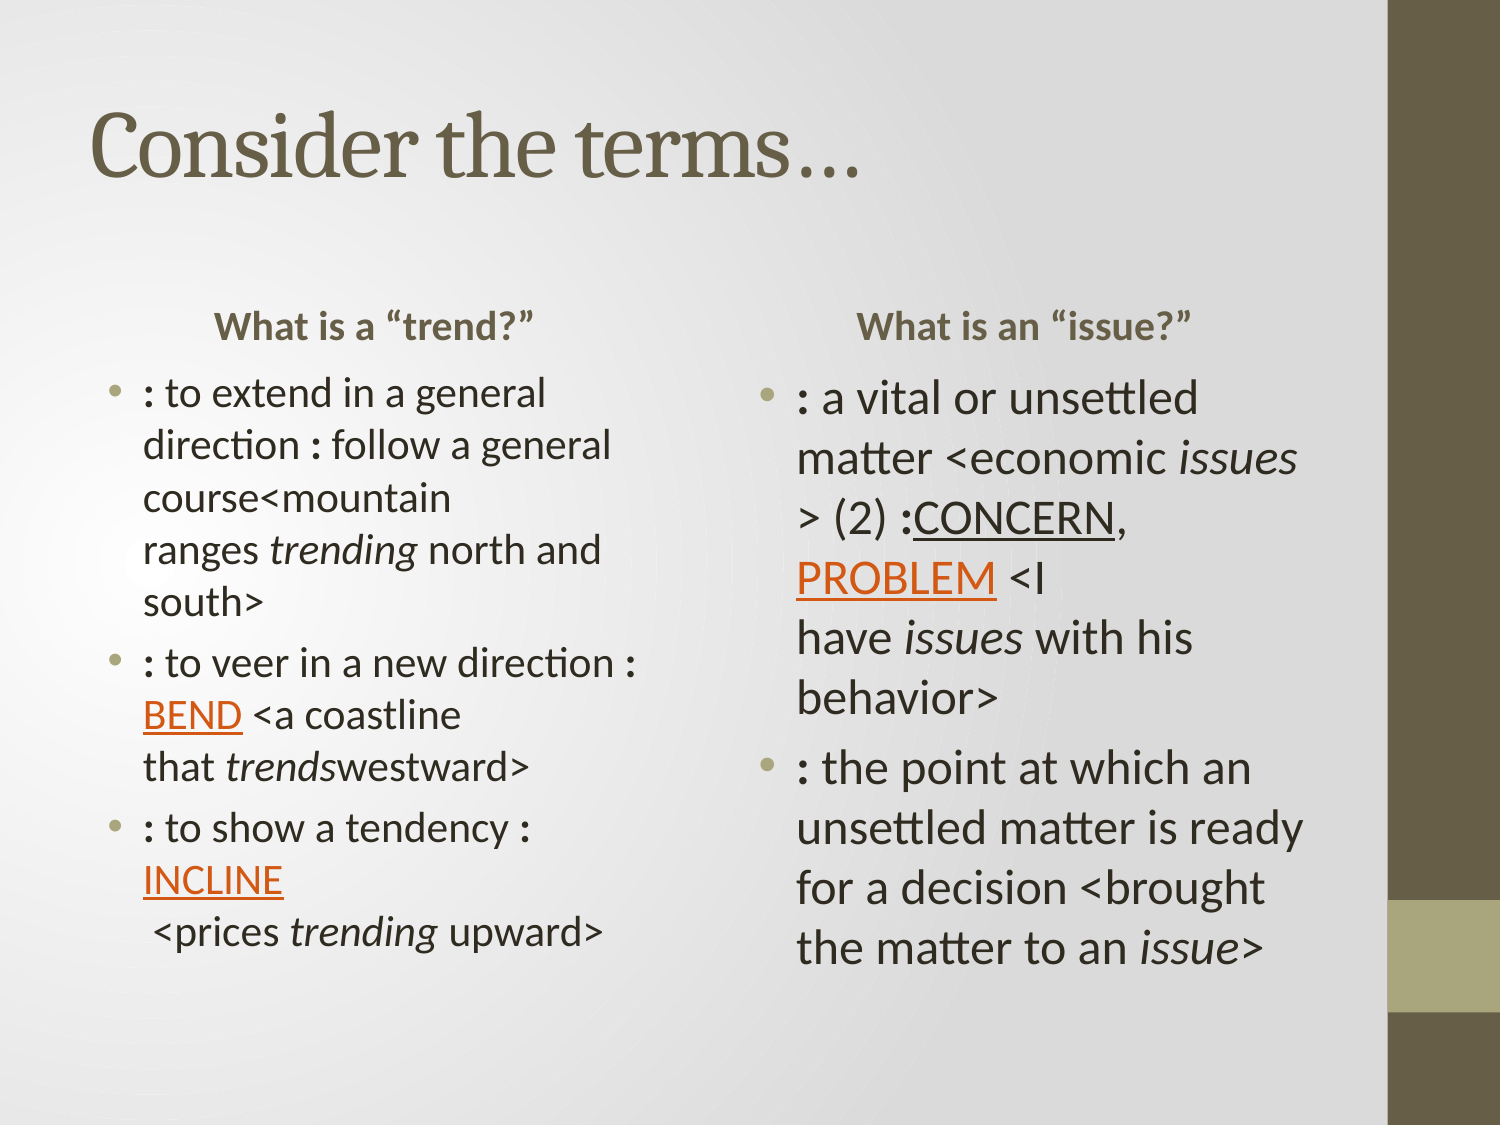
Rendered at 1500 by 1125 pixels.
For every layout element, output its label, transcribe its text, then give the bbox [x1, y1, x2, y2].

list : a vital or unsettled matter <economic issues> (2) :concern, problem <I have issues with his behavior> : the point at which an unsettled matter is ready for a decision <brought the matter to an issue> [724, 356, 1326, 1006]
list : to extend in a general direction : follow a general course<mountain ranges trending north and south> : to veer in a new direction : bend <a coastline that trendswestward> : to show a tendency : incline <prices trending upward> [74, 356, 676, 1006]
list What is an “issue?” [724, 251, 1326, 356]
title Consider the terms… [75, 45, 1325, 233]
list What is a “trend?” [74, 251, 676, 356]
